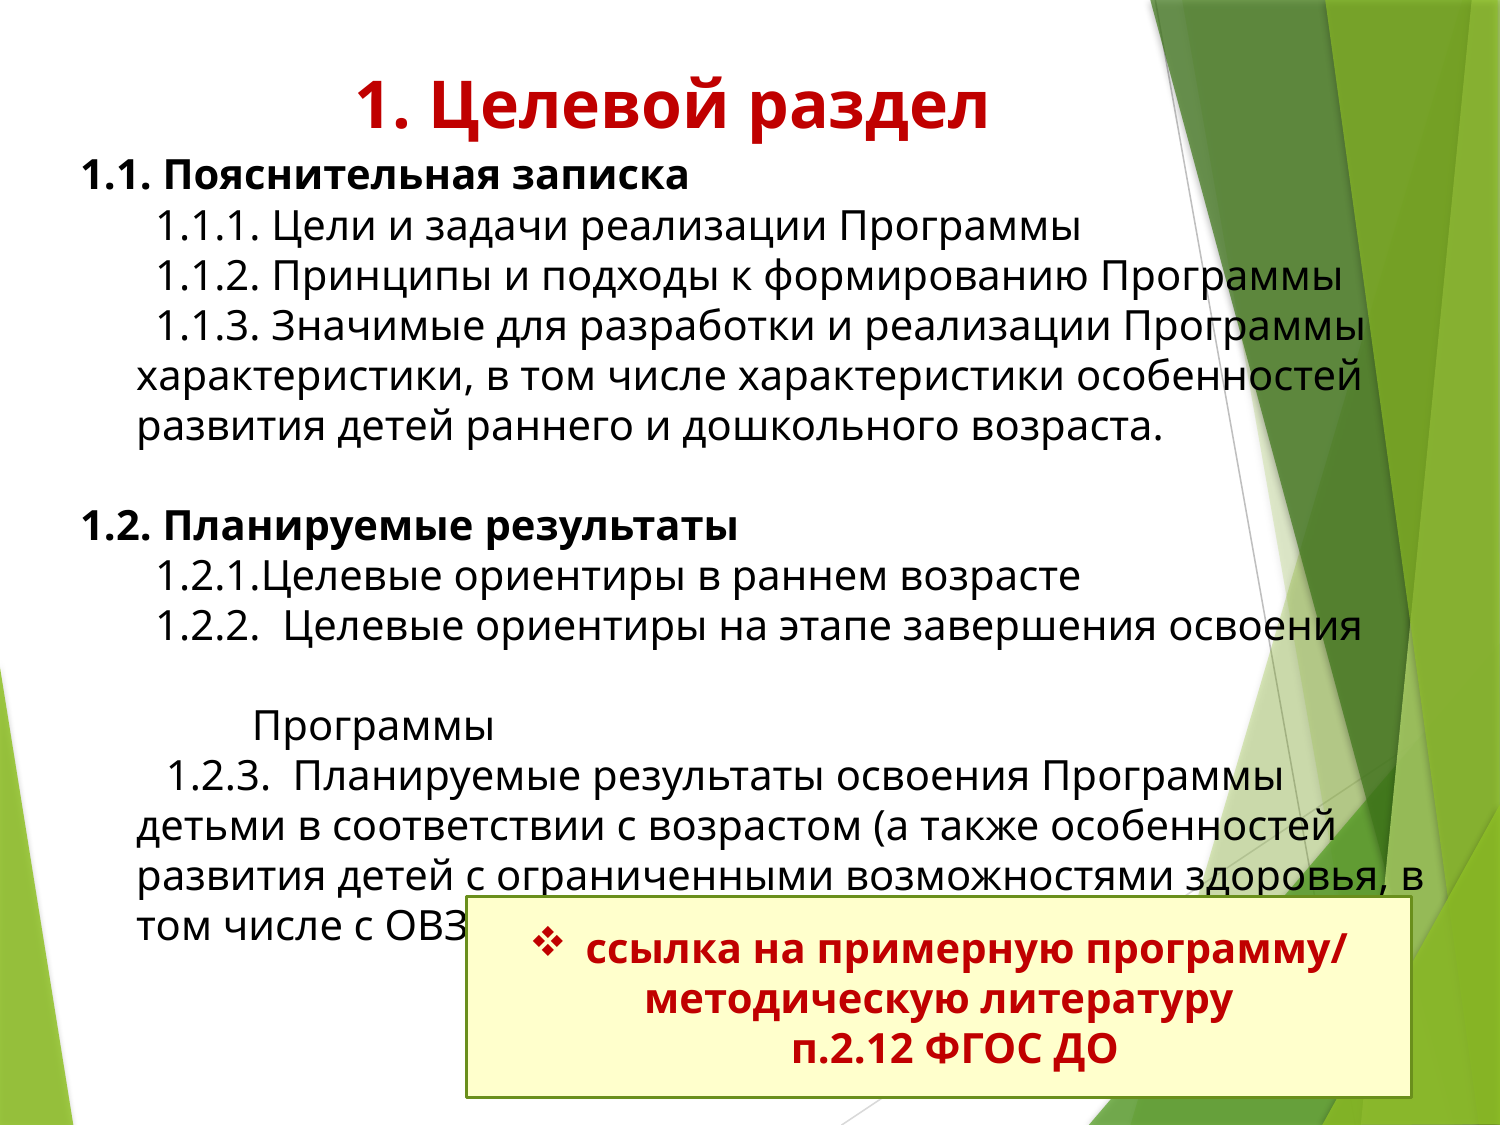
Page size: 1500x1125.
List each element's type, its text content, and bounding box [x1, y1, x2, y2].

list 1.1. Пояснительная записка 1.1.1. Цели и задачи реализации Программы 1.1.2. Принципы и подходы к формированию Программы 1.1.3. Значимые для разработки и реализации Программы характеристики, в том числе характеристики особенностей развития детей раннего и дошкольного возраста. 1.2. Планируемые результаты 1.2.1.Целевые ориентиры в раннем возрасте 1.2.2. Целевые ориентиры на этапе завершения освоения Программы 1.2.3. Планируемые результаты освоения Программы детьми в соответствии с возрастом (а также особенностей развития детей с ограниченными возможностями здоровья, в том числе с ОВЗ). [64, 140, 1447, 1027]
title 1. Целевой раздел [112, 54, 1235, 140]
text_box ссылка на примерную программу/ методическую литературу п.2.12 ФГОС ДО [465, 895, 1413, 1099]
